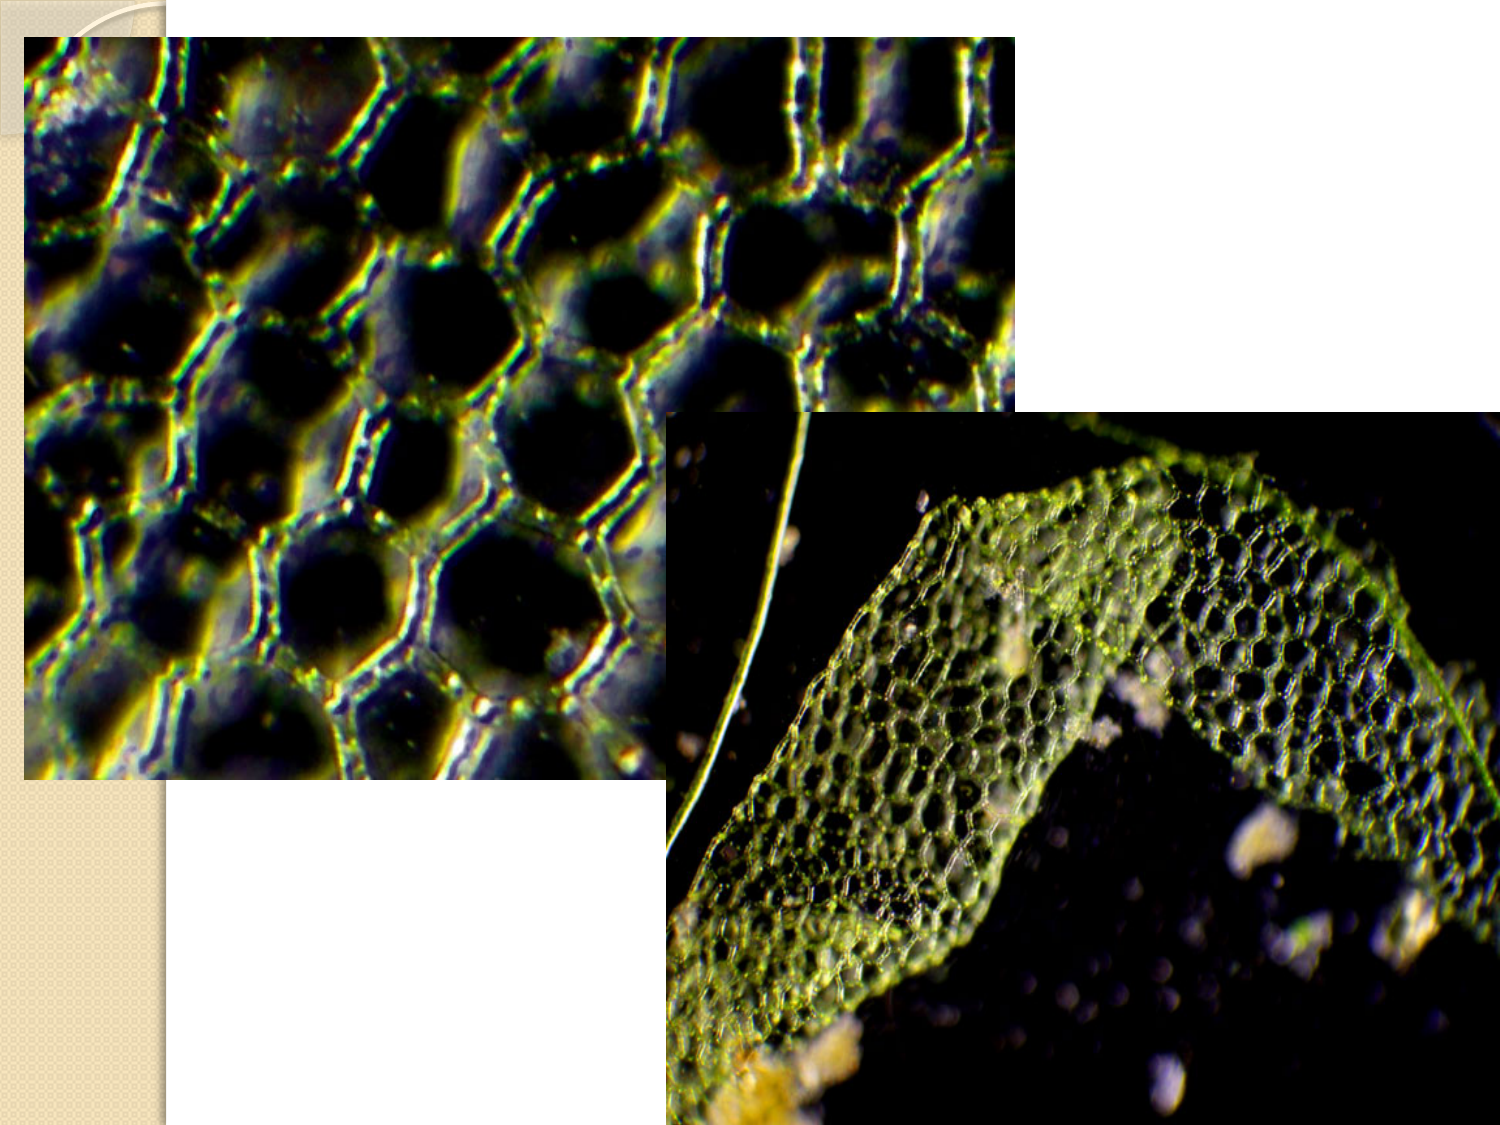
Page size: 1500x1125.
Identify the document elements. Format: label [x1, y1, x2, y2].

picture [666, 412, 1500, 1125]
list [24, 37, 1016, 781]
